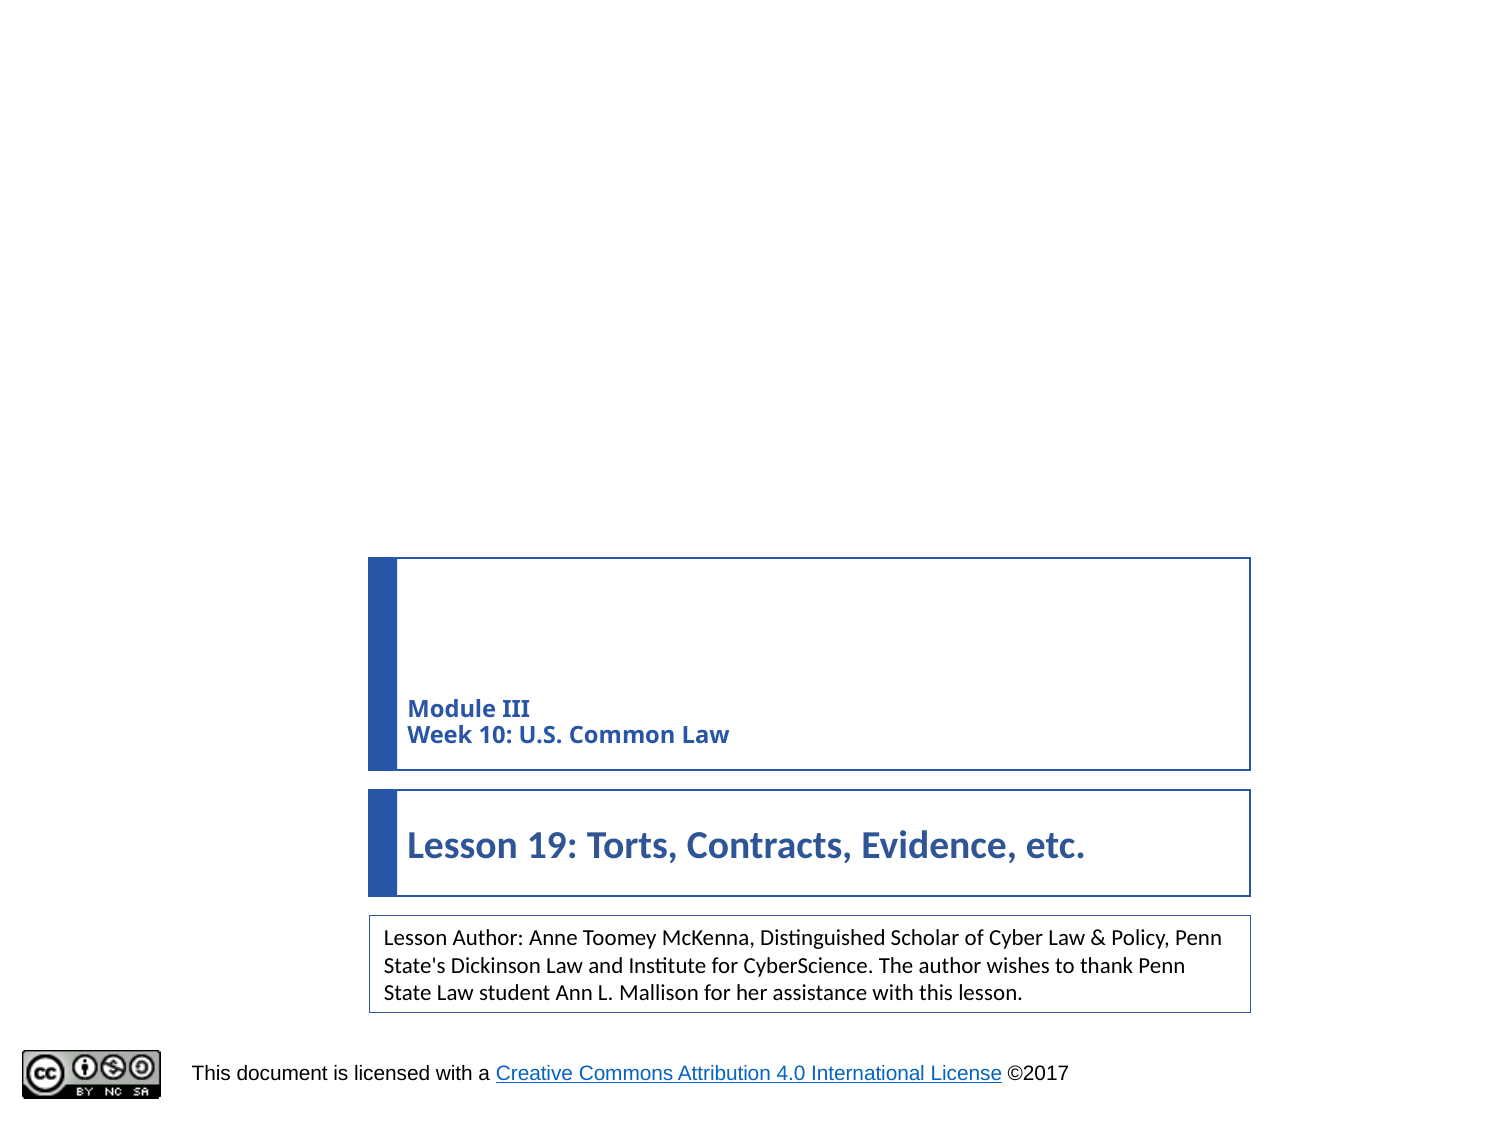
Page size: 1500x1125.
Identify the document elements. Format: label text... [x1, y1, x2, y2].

title Module III Week 10: U.S. Common Law [392, 624, 1246, 757]
picture [22, 1050, 161, 1099]
text_box Lesson Author: Anne Toomey McKenna, Distinguished Scholar of Cyber Law & Policy, Penn State's Dickinson Law and Institute for CyberScience. The author wishes to thank Penn State Law student Ann L. Mallison for her assistance with this lesson. [369, 915, 1251, 1013]
list Lesson 19: Torts, Contracts, Evidence, etc. [392, 819, 1279, 873]
